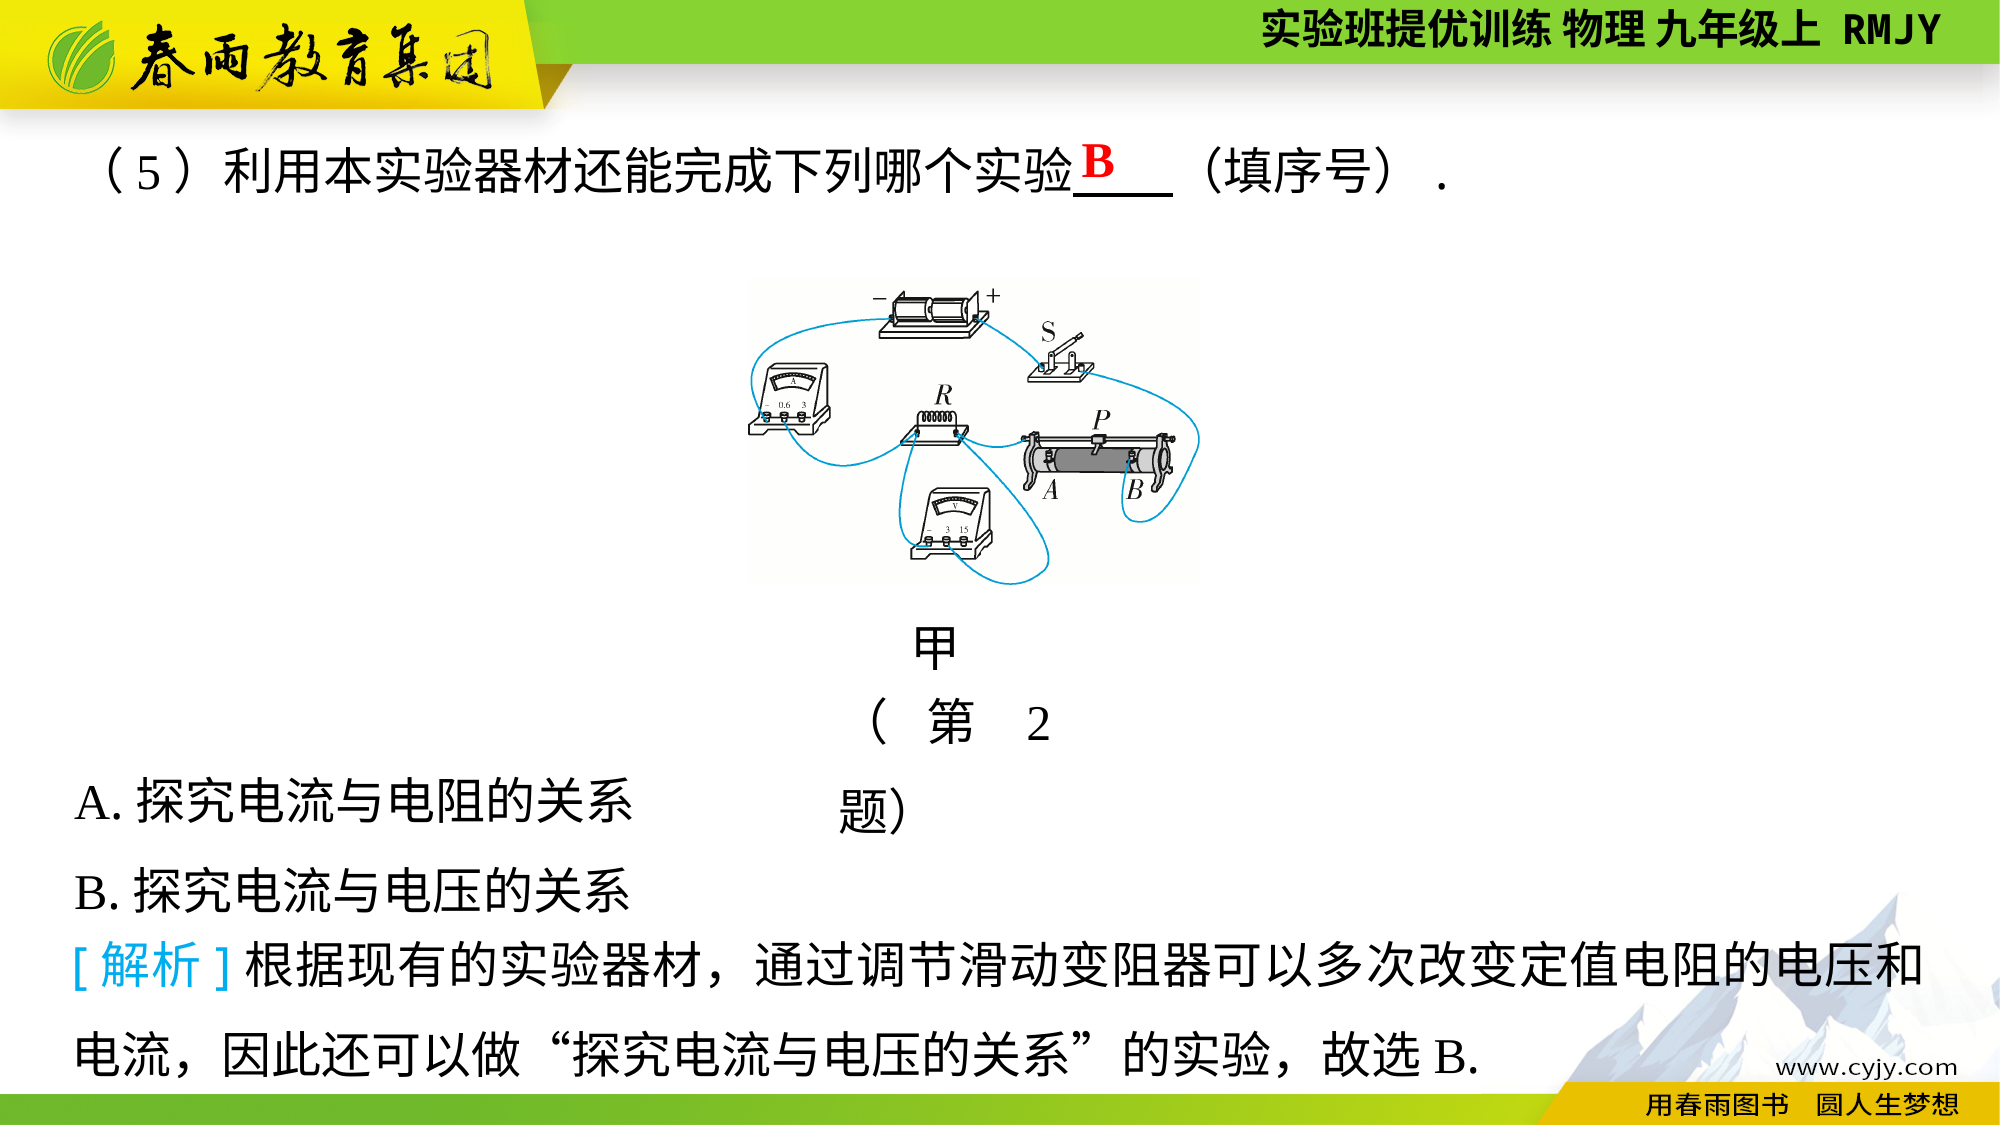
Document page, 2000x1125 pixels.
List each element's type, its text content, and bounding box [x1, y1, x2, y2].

list （5）利用本实验器材还能完成下列哪个实验 （填序号）. A.探究电流与电阻的关系 B.探究电流与电压的关系 [59, 101, 1944, 924]
picture [0, 0, 2000, 1125]
text_box B [1066, 119, 1130, 195]
text_box 甲 [895, 594, 976, 653]
text_box （第2题） [823, 653, 1079, 759]
text_box [解析]根据现有的实验器材，通过调节滑动变阻器可以多次改变定值电阻的电压和电流，因此还可以做“探究电流与电压的关系”的实验，故选B. [56, 896, 1941, 1092]
